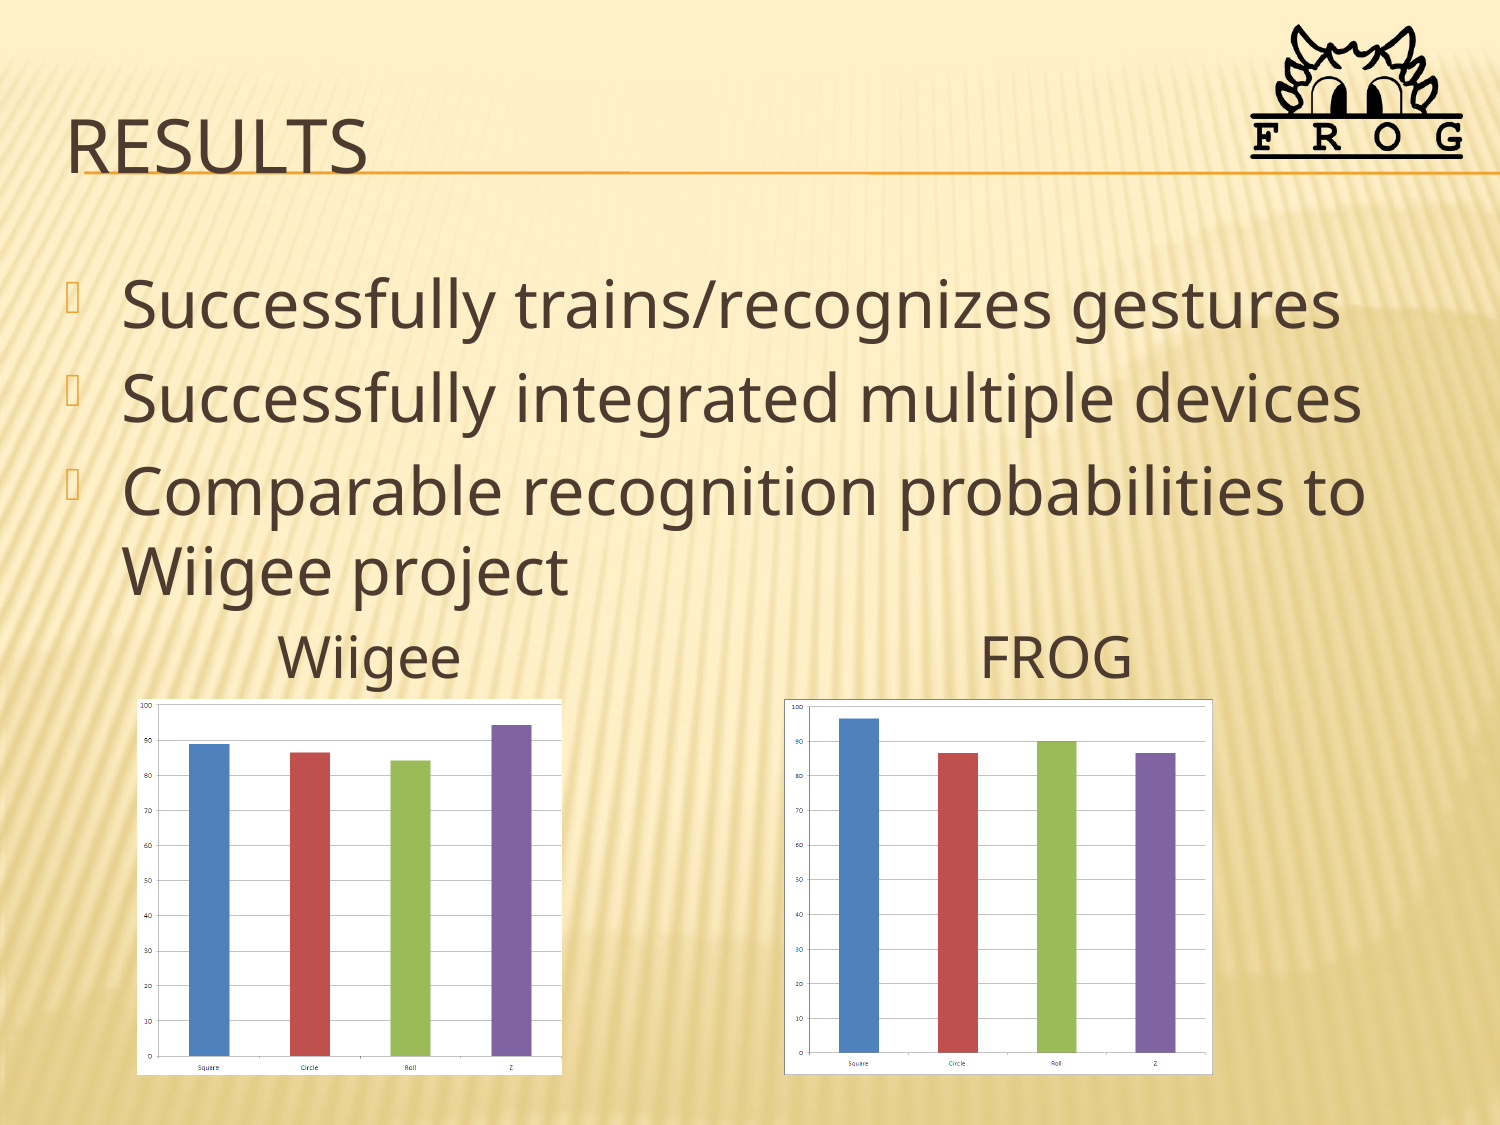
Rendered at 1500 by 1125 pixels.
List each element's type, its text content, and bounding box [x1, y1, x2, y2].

picture [784, 699, 1213, 1076]
picture [1249, 24, 1463, 159]
title RESULTS [50, 75, 1475, 213]
picture [137, 699, 562, 1076]
list Successfully trains/recognizes gestures Successfully integrated multiple devices Comparable recognition probabilities to Wiigee project Wiigee FROG [50, 254, 1475, 998]
